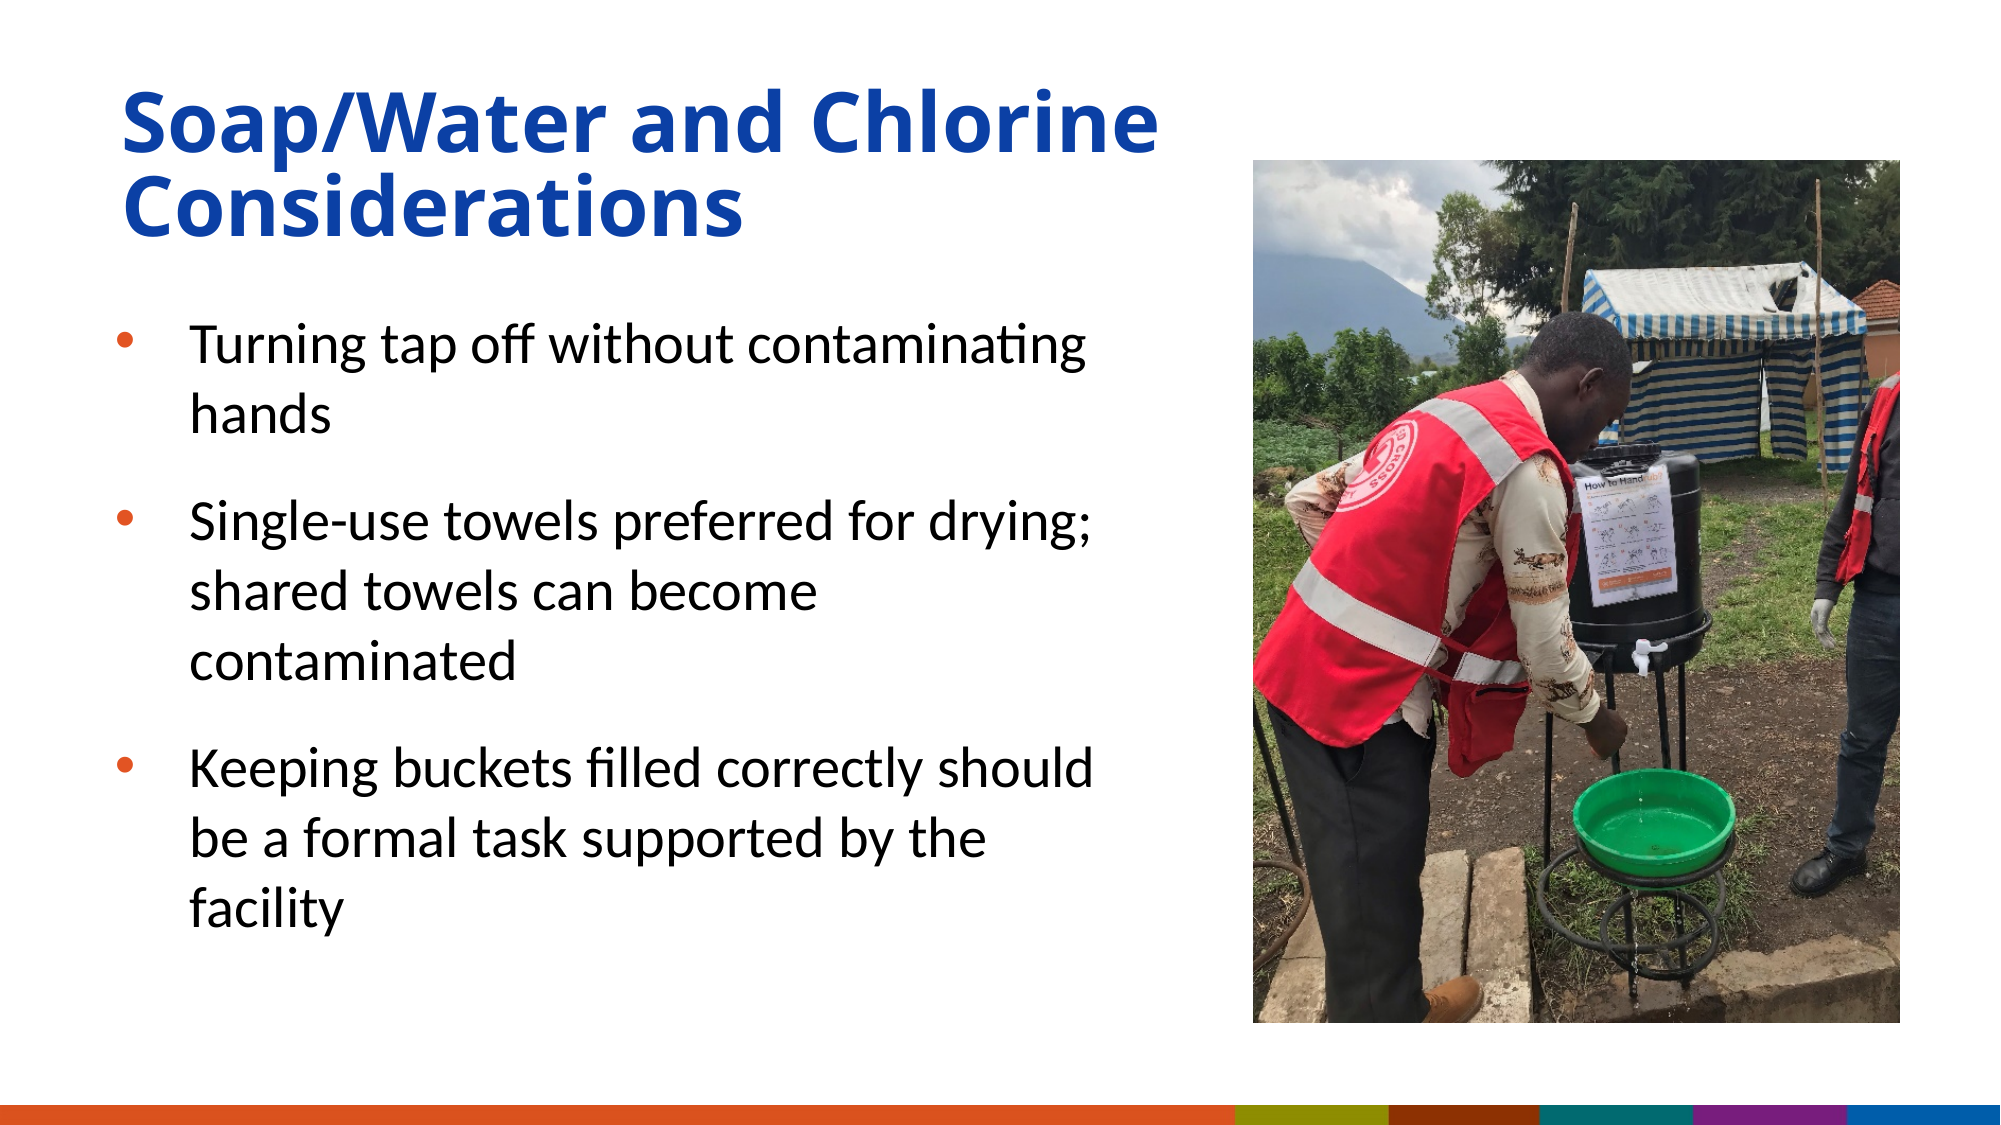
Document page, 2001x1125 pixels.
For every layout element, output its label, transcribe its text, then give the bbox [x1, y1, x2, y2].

picture [0, 1105, 2000, 1125]
title Soap/Water and Chlorine Considerations [106, 42, 1384, 261]
picture [1253, 160, 1901, 1023]
list Turning tap off without contaminating hands Single-use towels preferred for drying; shared towels can become contaminated Keeping buckets filled correctly should be a formal task supported by the facility [99, 297, 1139, 1023]
